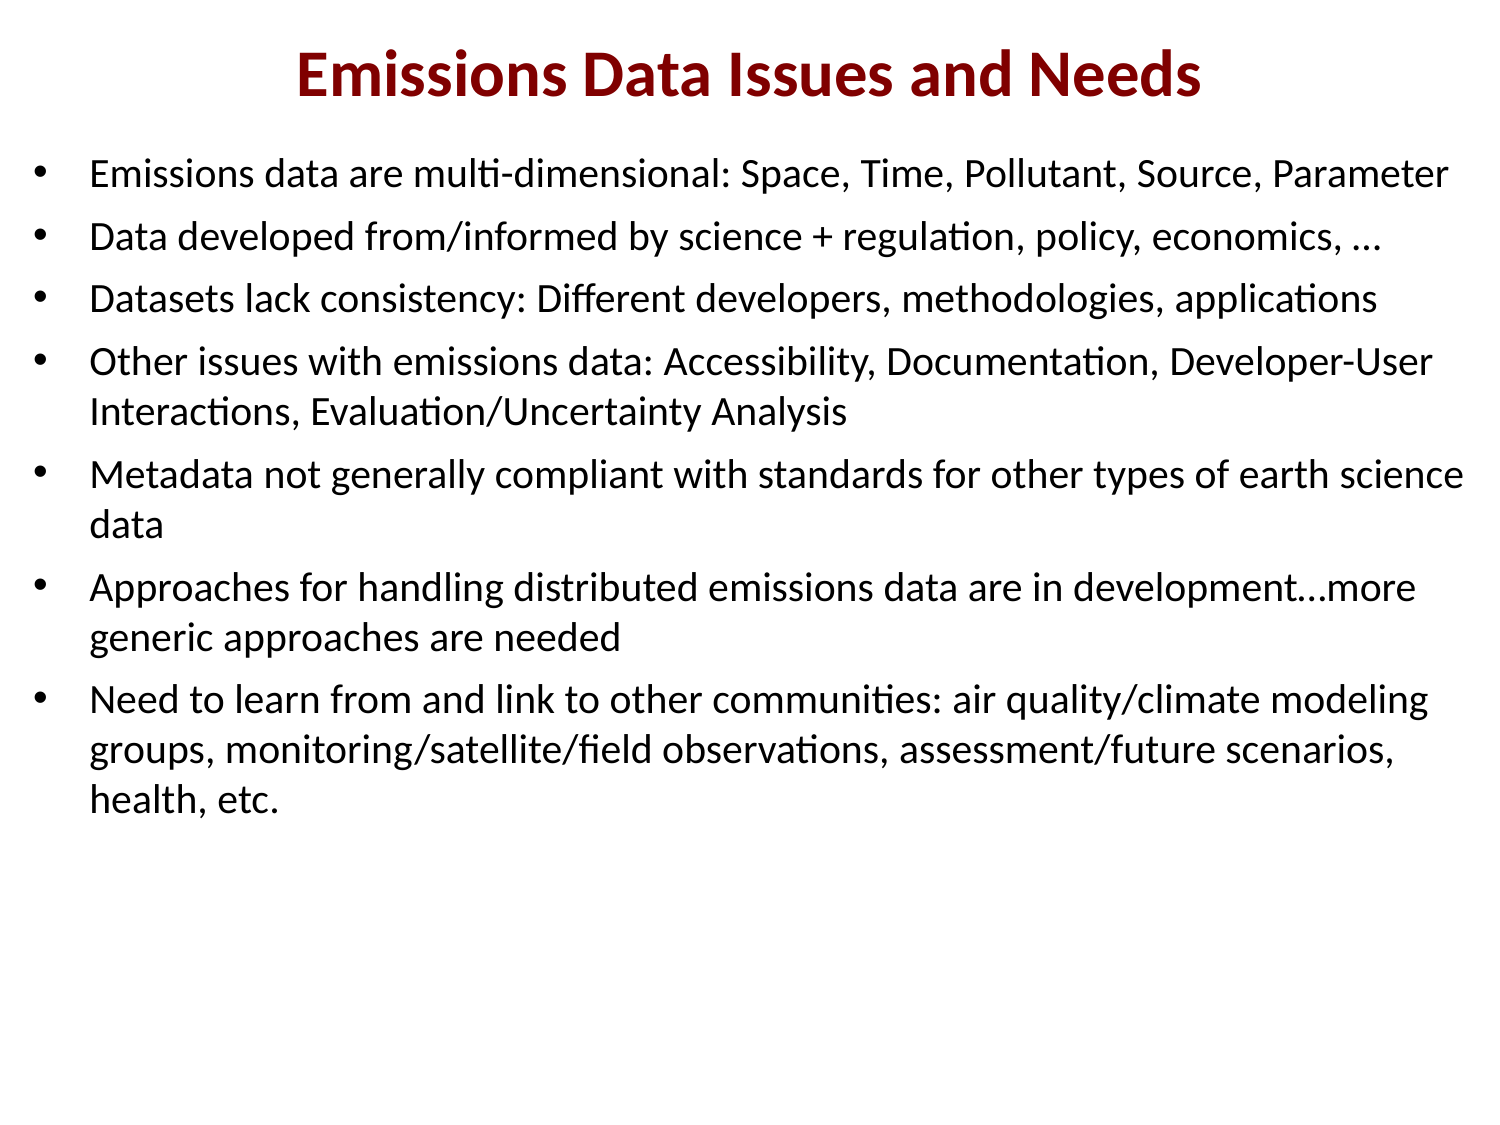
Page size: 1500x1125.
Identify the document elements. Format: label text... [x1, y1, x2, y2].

subtitle Emissions data are multi-dimensional: Space, Time, Pollutant, Source, Parameter Data developed from/informed by science + regulation, policy, economics, … Datasets lack consistency: Different developers, methodologies, applications Other issues with emissions data: Accessibility, Documentation, Developer-User Interactions, Evaluation/Uncertainty Analysis Metadata not generally compliant with standards for other types of earth science data Approaches for handling distributed emissions data are in development…more generic approaches are needed Need to learn from and link to other communities: air quality/climate modeling groups, monitoring/satellite/field observations, assessment/future scenarios, health, etc. [18, 138, 1482, 1055]
title Emissions Data Issues and Needs [57, 0, 1443, 138]
